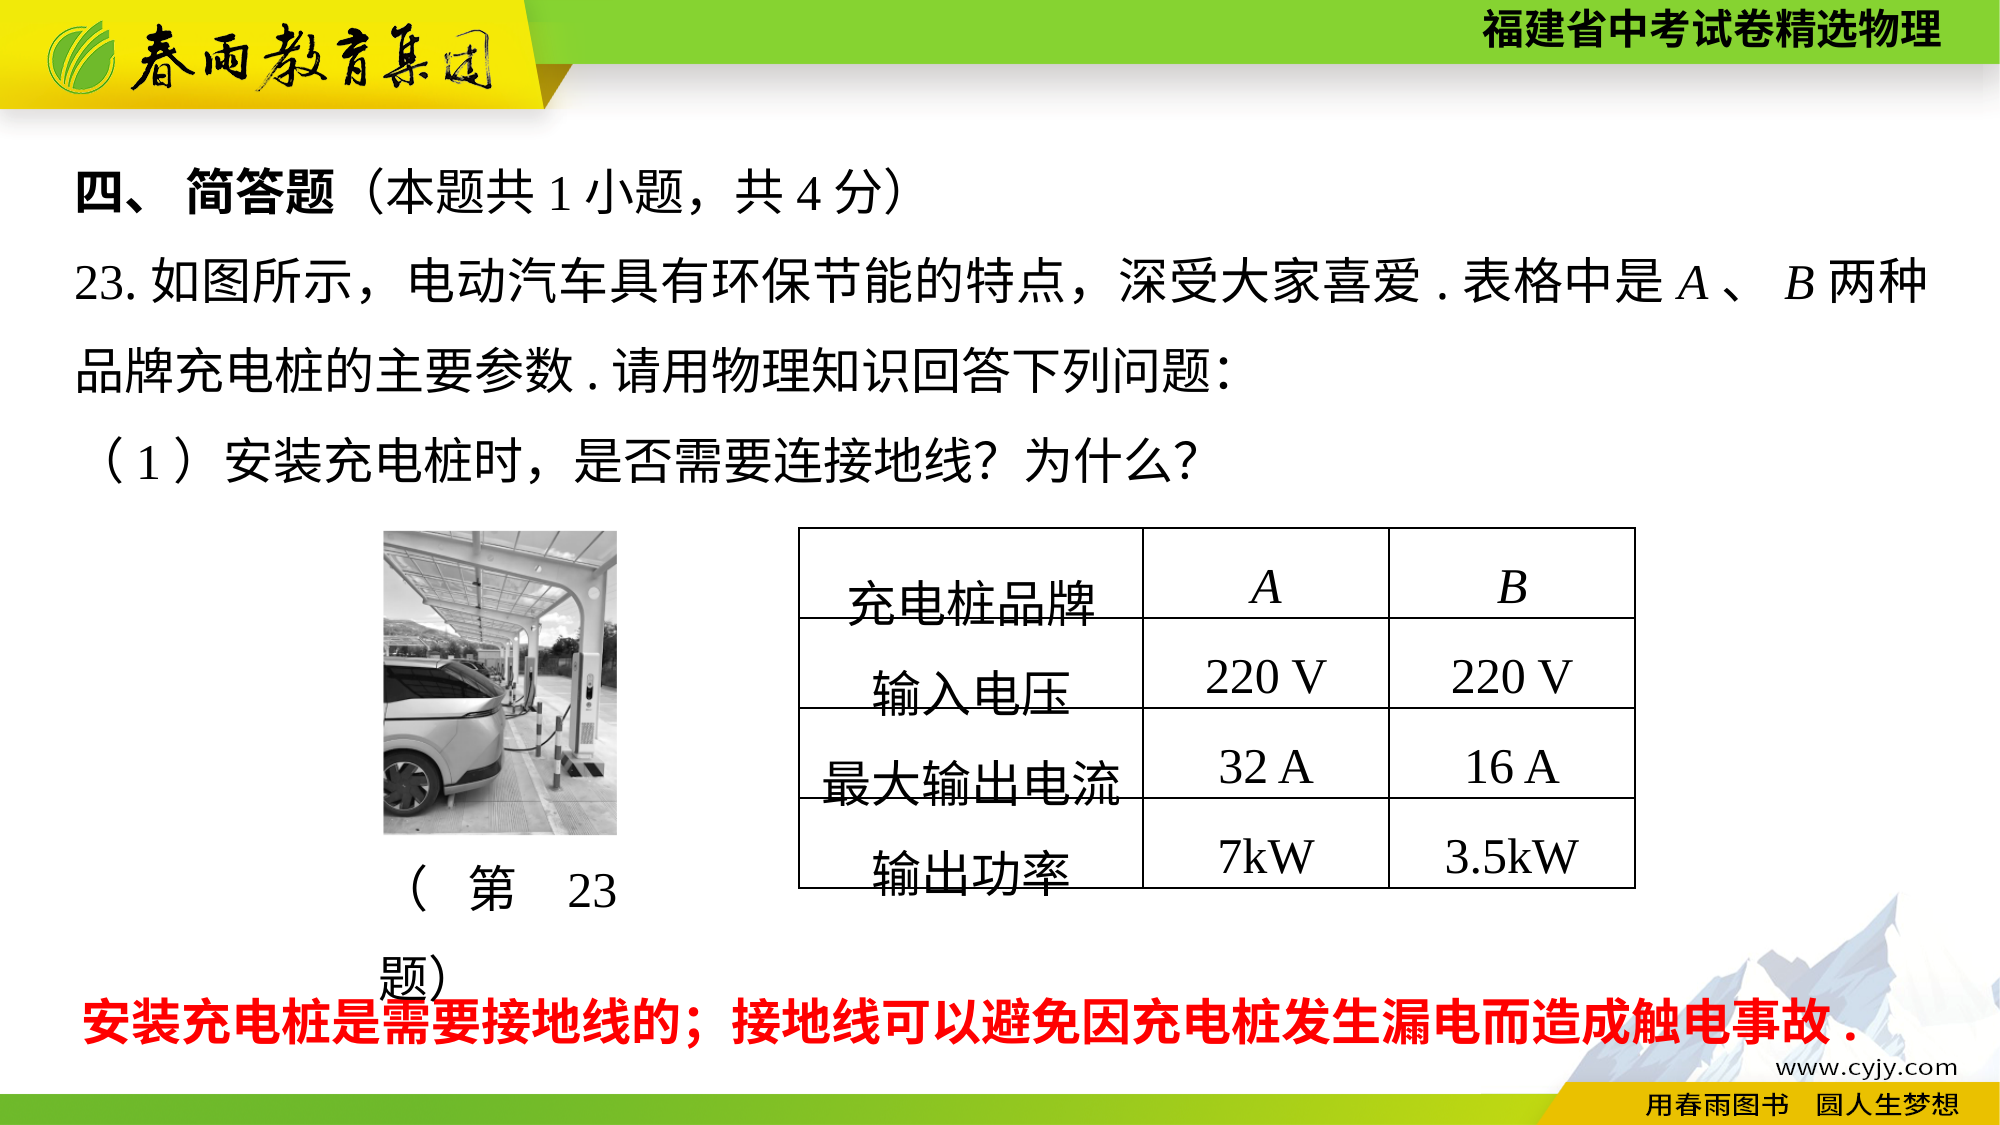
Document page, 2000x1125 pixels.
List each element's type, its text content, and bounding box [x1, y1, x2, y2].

table_cell 220 V [1144, 619, 1388, 707]
table_cell 输出功率 [800, 799, 1142, 887]
text_box （第23题） [364, 820, 644, 926]
table_cell 最大输出电流 [800, 709, 1142, 797]
table_cell 输入电压 [800, 619, 1142, 707]
table_cell 7kW [1144, 799, 1388, 887]
table_header A [1144, 529, 1388, 617]
table_header 充电桩品牌 [800, 529, 1142, 617]
table_cell 16 A [1390, 709, 1634, 797]
picture [0, 0, 2000, 1125]
list 四、 简答题（本题共1小题，共4分） 23.如图所示，电动汽车具有环保节能的特点，深受大家喜爱.表格中是A、B两种品牌充电桩的主要参数.请用物理知识回答下列问题： （1）安装充电桩时，是否需要连接地线？为什么？ [59, 122, 1944, 490]
table_header B [1390, 529, 1634, 617]
table_cell 3.5kW [1390, 799, 1634, 887]
table_cell 220 V [1390, 619, 1634, 707]
text_box 安装充电桩是需要接地线的；接地线可以避免因充电桩发生漏电而造成触电事故. [66, 952, 2000, 1058]
table_cell 32 A [1144, 709, 1388, 797]
